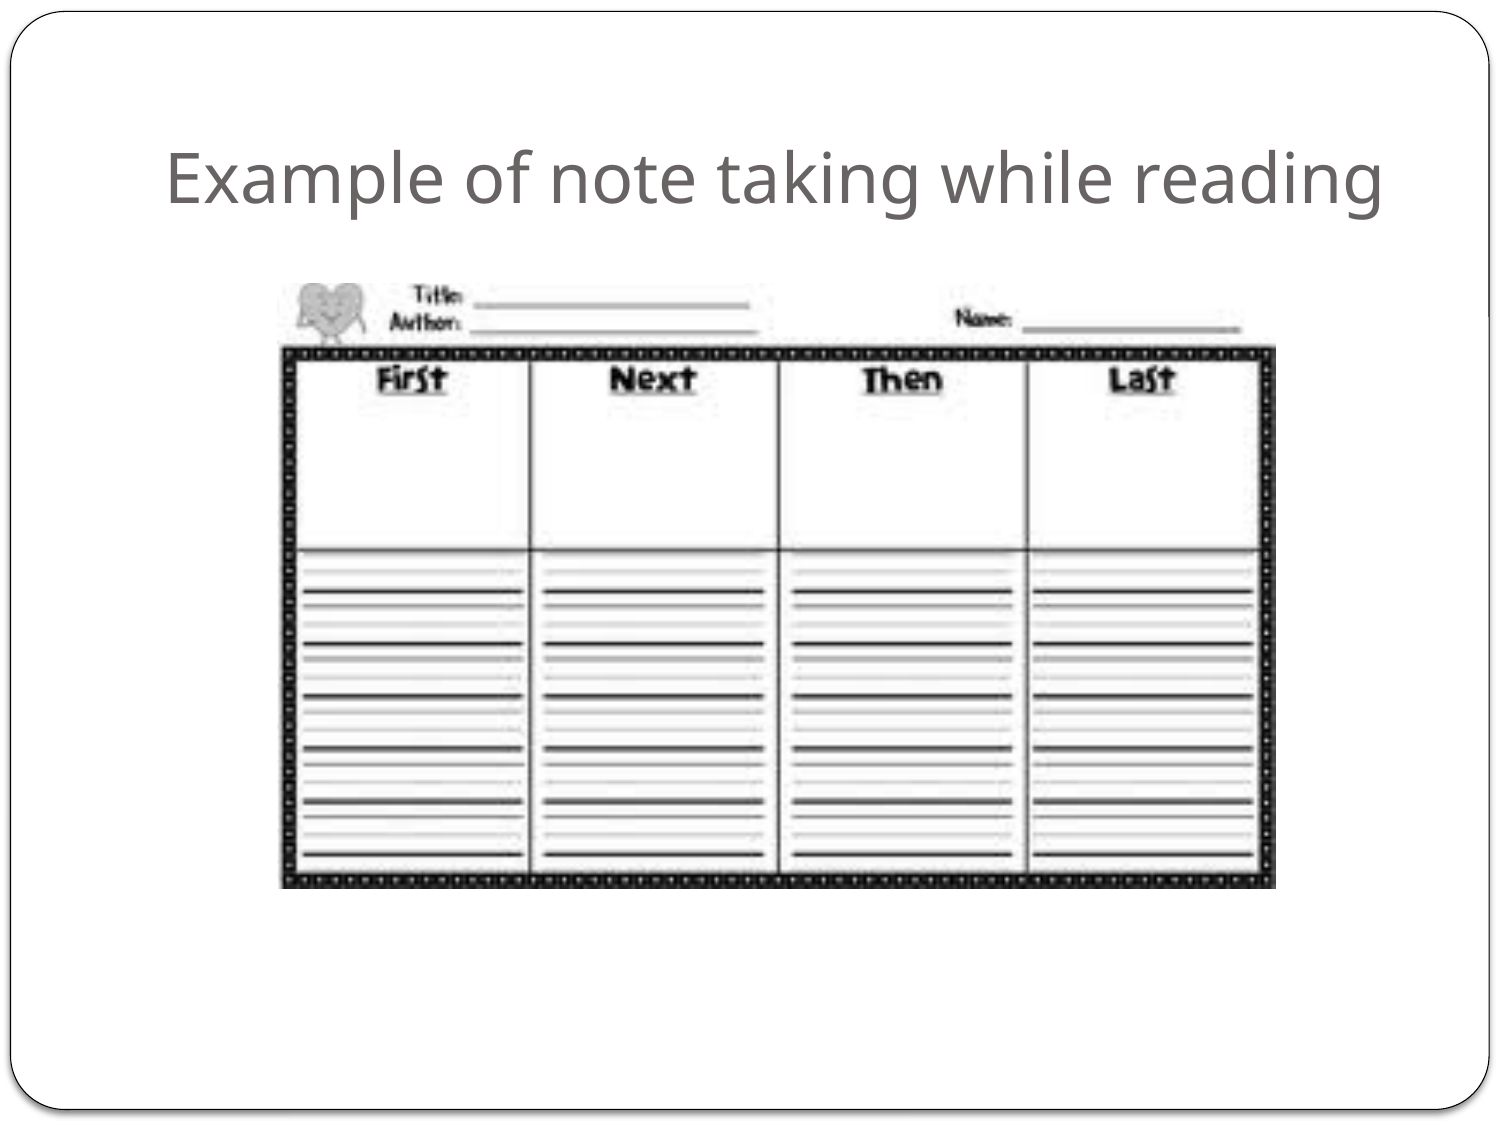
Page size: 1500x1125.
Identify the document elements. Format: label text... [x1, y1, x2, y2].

picture [276, 283, 1276, 889]
title Example of note taking while reading [150, 45, 1425, 233]
